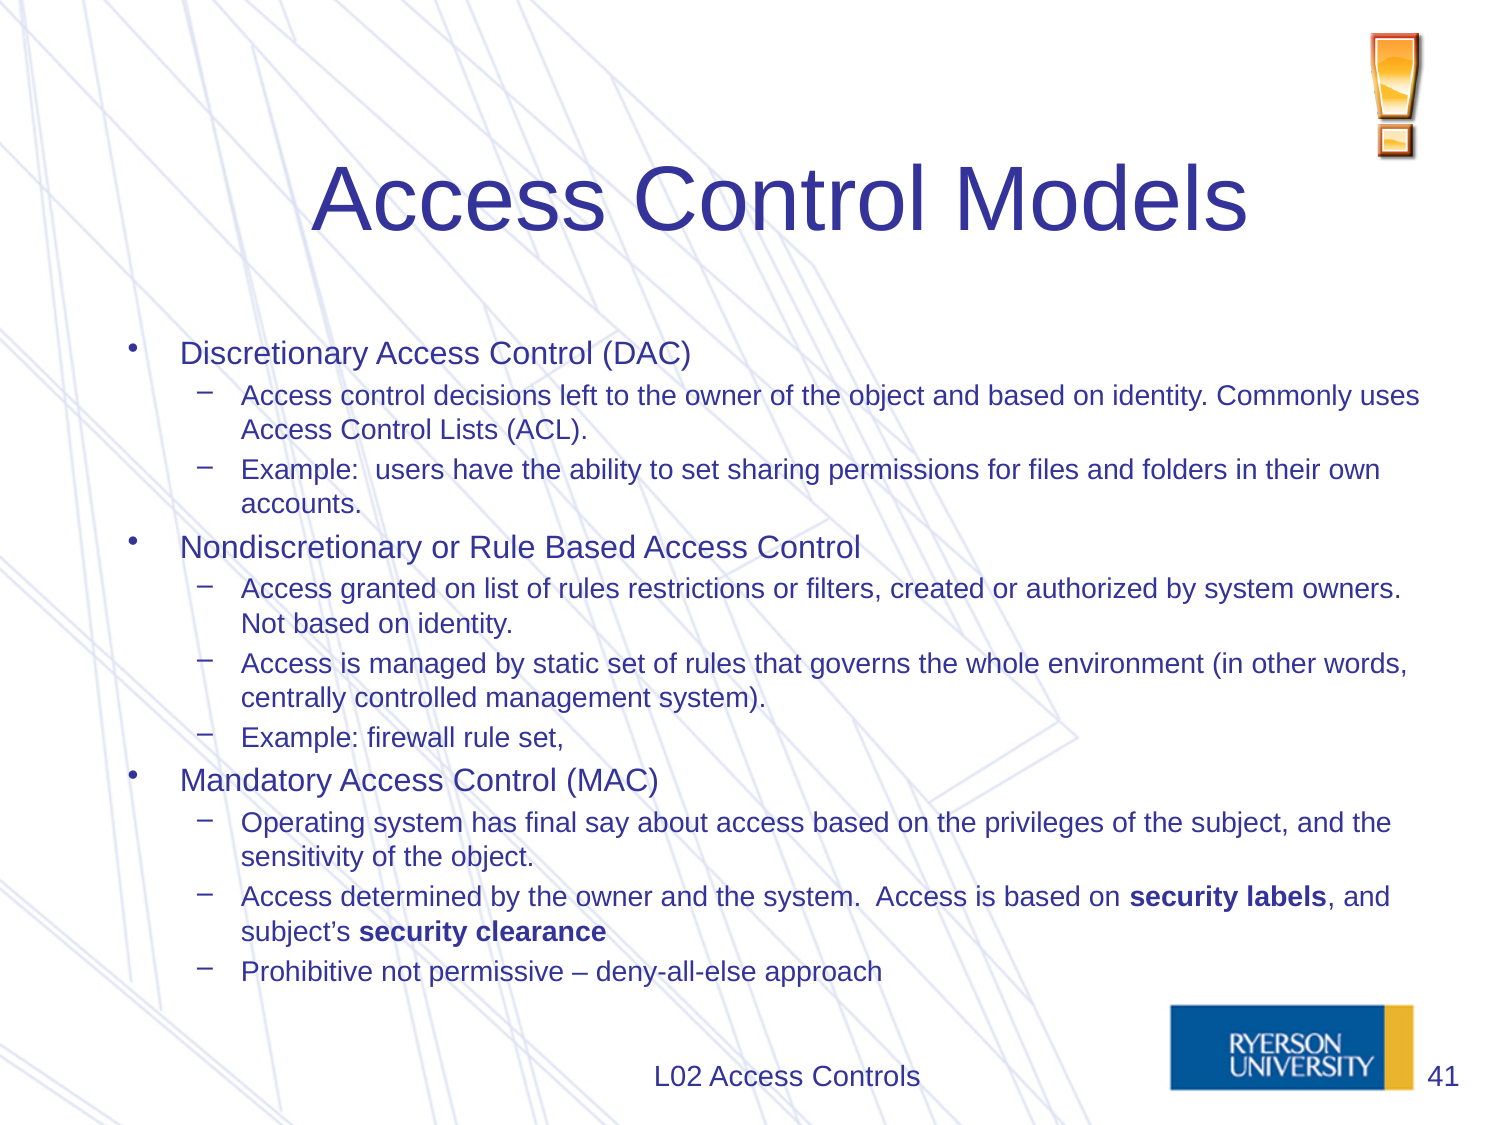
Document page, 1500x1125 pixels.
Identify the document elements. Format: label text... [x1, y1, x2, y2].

title Access Control Models [112, 99, 1451, 288]
slide_number 41 [1399, 1049, 1476, 1113]
list Discretionary Access Control (DAC) Access control decisions left to the owner of the object and based on identity. Commonly uses Access Control Lists (ACL). Example: users have the ability to set sharing permissions for files and folders in their own accounts. Nondiscretionary or Rule Based Access Control Access granted on list of rules restrictions or filters, created or authorized by system owners. Not based on identity. Access is managed by static set of rules that governs the whole environment (in other words, centrally controlled management system). Example: firewall rule set, Mandatory Access Control (MAC) Operating system has final say about access based on the privileges of the subject, and the sensitivity of the object. Access determined by the owner and the system. Access is based on security labels, and subject’s security clearance Prohibitive not permissive – deny-all-else approach [112, 324, 1451, 1001]
picture [0, 0, 1500, 1125]
footer L02 Access Controls [449, 1049, 1126, 1113]
